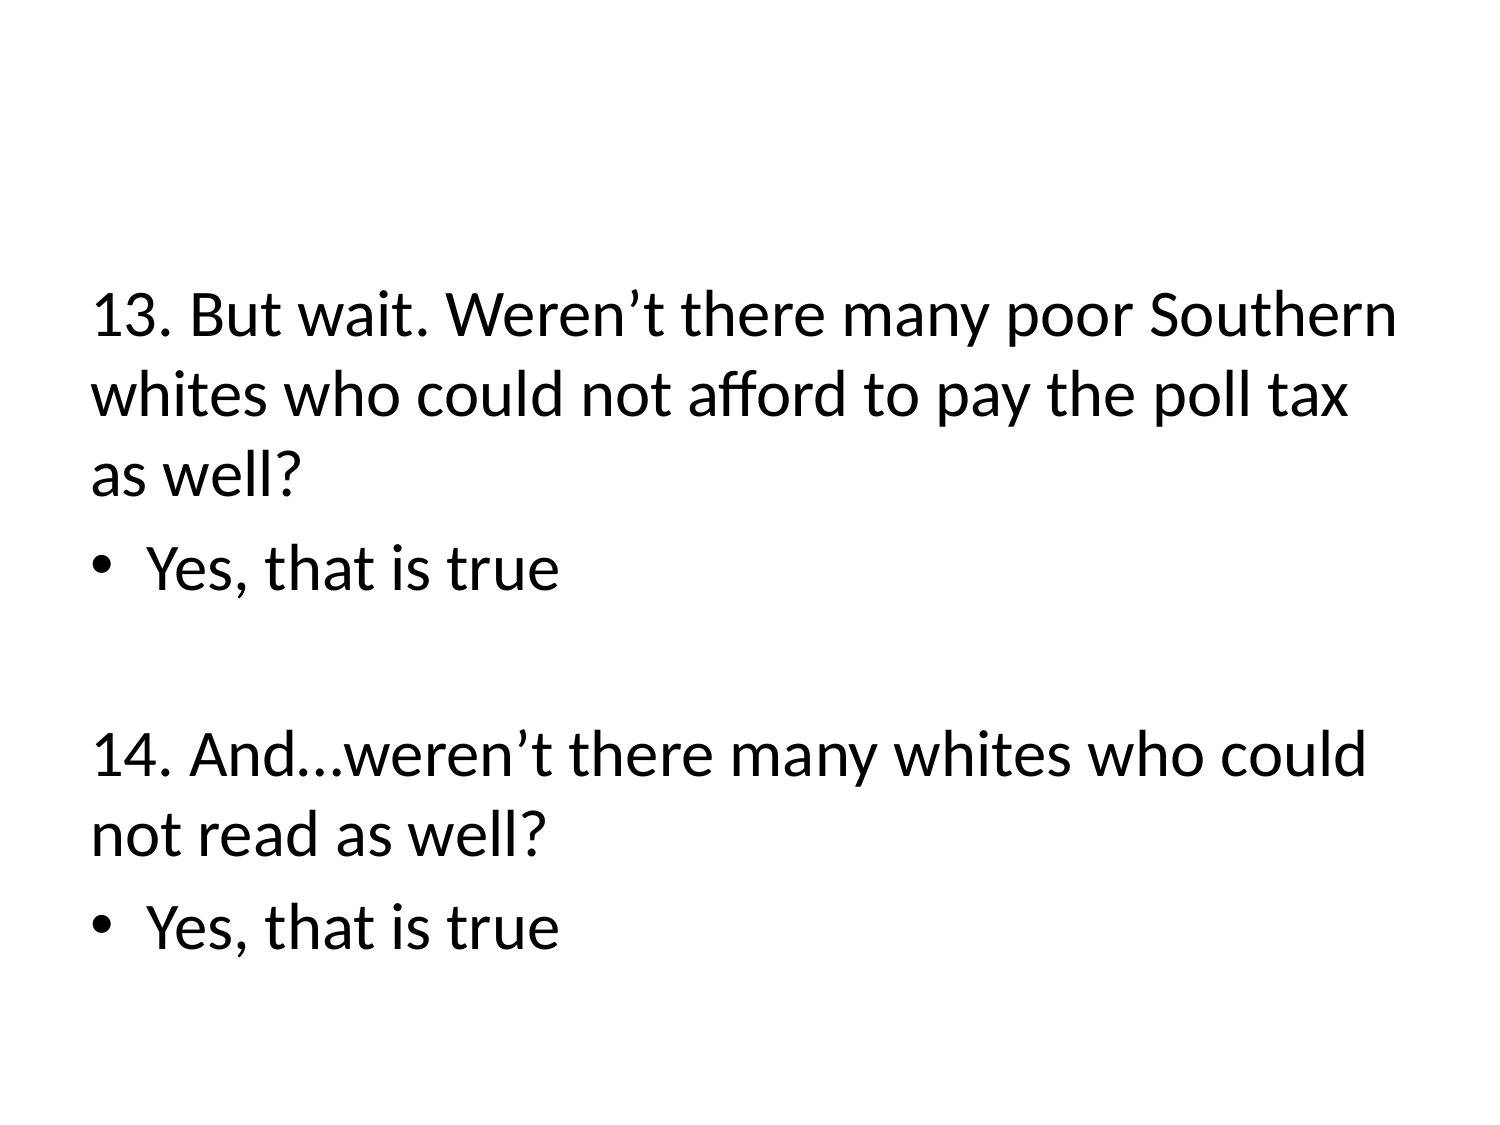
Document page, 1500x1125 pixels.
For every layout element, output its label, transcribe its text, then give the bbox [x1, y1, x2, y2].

list 13. But wait. Weren’t there many poor Southern whites who could not afford to pay the poll tax as well? Yes, that is true 14. And…weren’t there many whites who could not read as well? Yes, that is true [75, 262, 1425, 1005]
